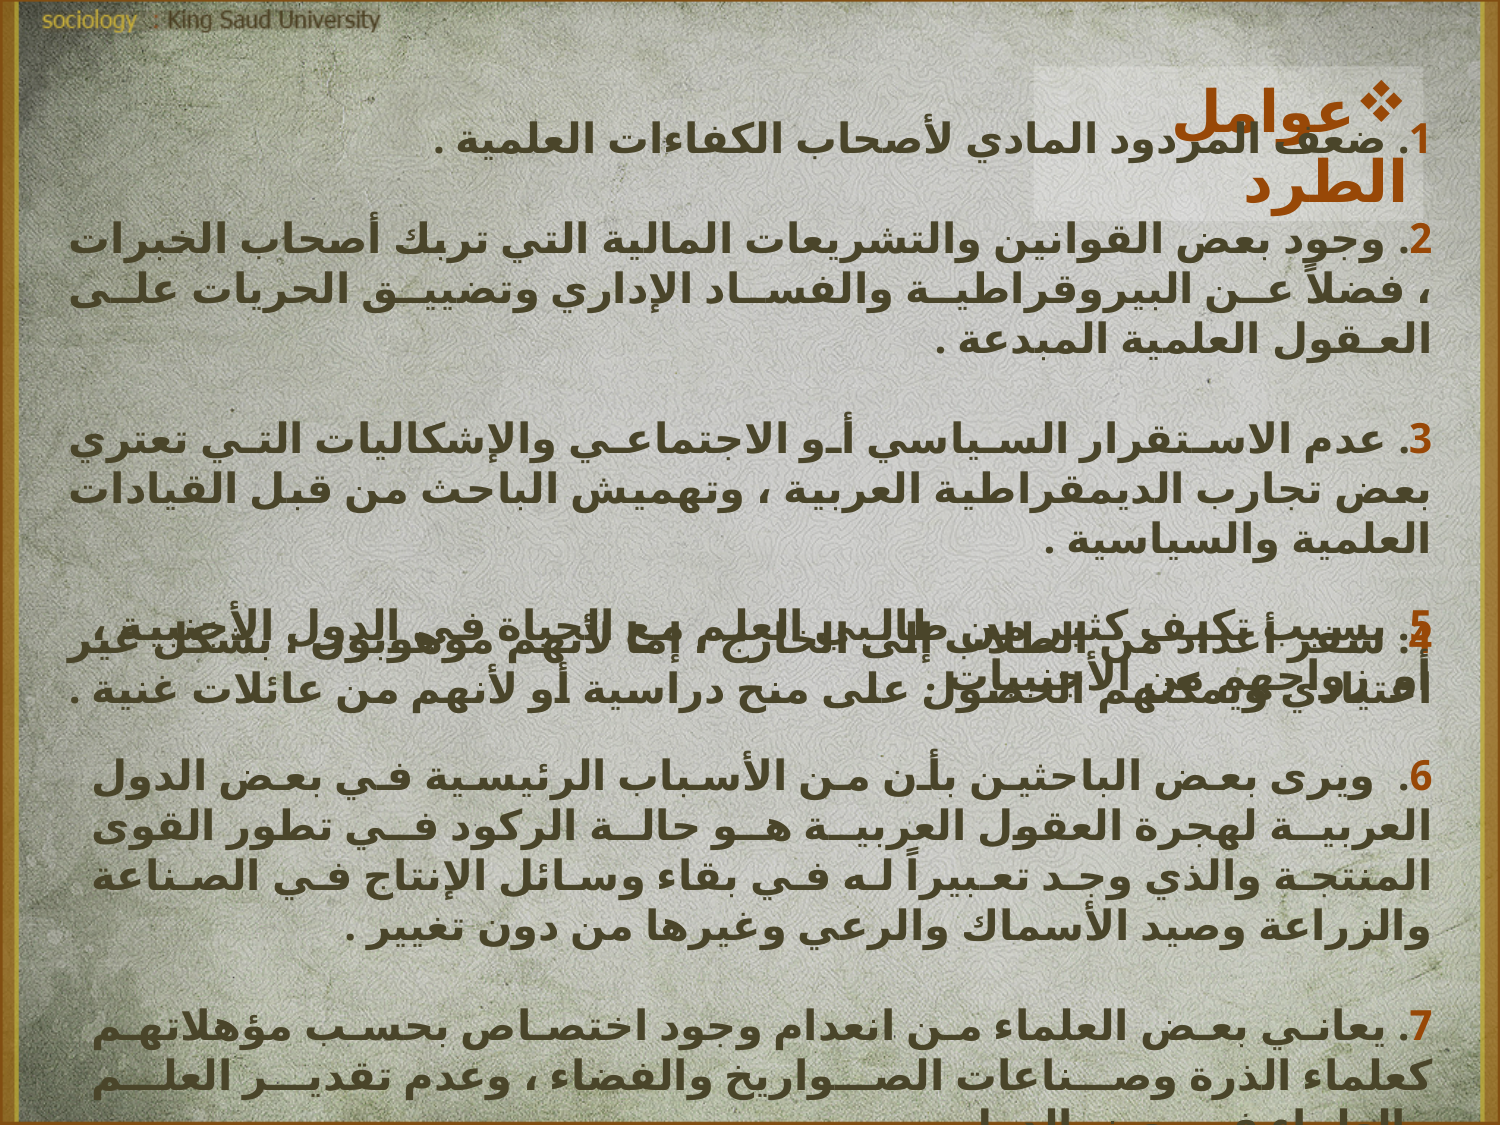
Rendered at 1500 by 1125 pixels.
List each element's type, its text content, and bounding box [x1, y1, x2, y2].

text_box 5. بسبب تكيف كثير من طالبي العلم مع الحياة في الدول الأجنبية ، أو زواجهم من الأجنبيات . 6. ويرى بعض الباحثين بأن من الأسباب الرئيسية في بعض الدول العربية لهجرة العقول العربية هو حالة الركود في تطور القوى المنتجة والذي وجد تعبيراً له في بقاء وسائل الإنتاج في الصناعة والزراعة وصيد الأسماك والرعي وغيرها من دون تغيير . 7. يعاني بعض العلماء من انعدام وجود اختصاص بحسب مؤهلاتهم كعلماء الذرة وصناعات الصواريخ والفضاء ، وعدم تقدير العلم والعلماء في بعض الدول . [76, 591, 1448, 1125]
text_box عوامل الطرد [1033, 66, 1424, 104]
text_box 1. ضعف المردود المادي لأصحاب الكفاءات العلمية . 2. وجود بعض القوانين والتشريعات المالية التي تربك أصحاب الخبرات ، فضلاً عن البيروقراطية والفساد الإداري وتضييق الحريات على العـقول العلمية المبدعة . 3. عدم الاستقرار السياسي أو الاجتماعي والإشكاليات التي تعتري بعض تجارب الديمقراطية العربية ، وتهميش الباحث من قبل القيادات العلمية والسياسية . 4. سفر أعداد من الطلاب إلى الخارج ، إما لأنهم موهوبون ، بشكل غير اعتيادي ويمكنهم الحصول على منح دراسية أو لأنهم من عائلات غنية . [53, 104, 1448, 720]
picture [0, 0, 1500, 1125]
